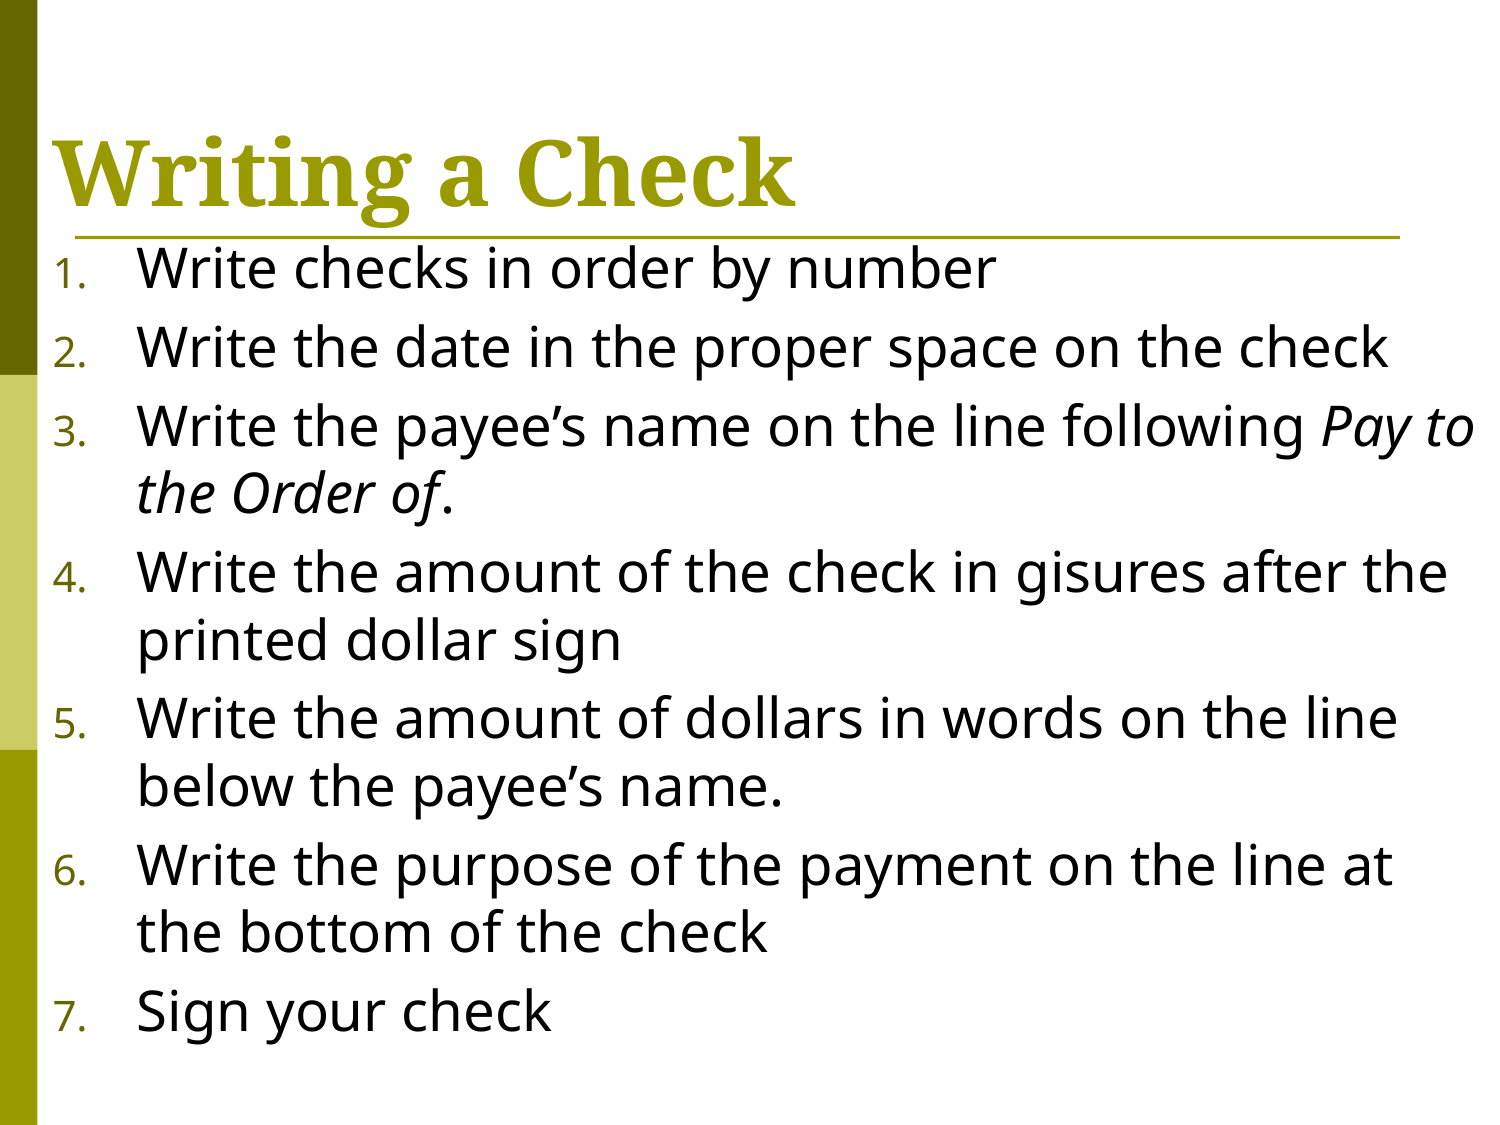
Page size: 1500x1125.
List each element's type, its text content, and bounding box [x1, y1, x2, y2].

list Write checks in order by number Write the date in the proper space on the check Write the payee’s name on the line following Pay to the Order of. Write the amount of the check in gisures after the printed dollar sign Write the amount of dollars in words on the line below the payee’s name. Write the purpose of the payment on the line at the bottom of the check Sign your check [37, 224, 1500, 969]
title Writing a Check [37, 45, 1500, 224]
